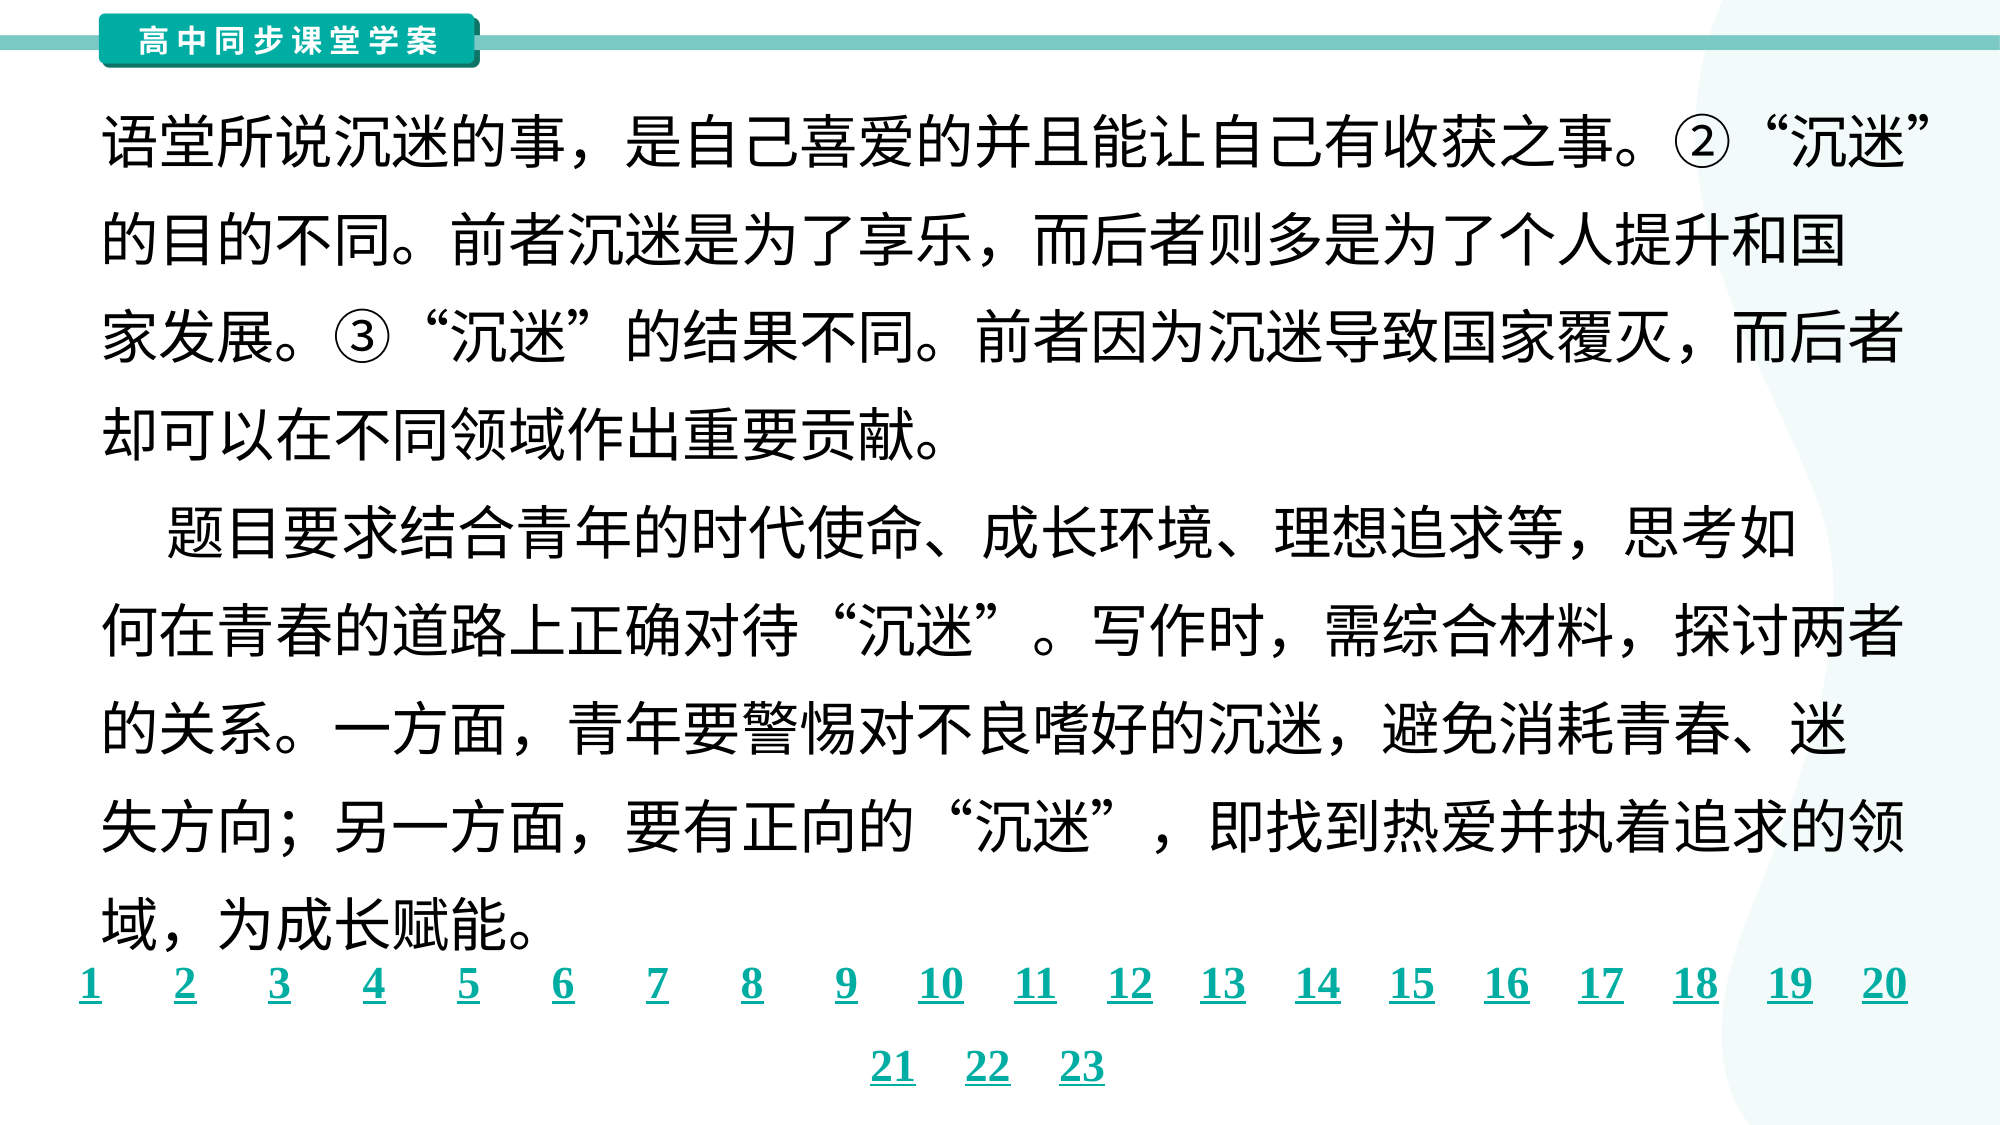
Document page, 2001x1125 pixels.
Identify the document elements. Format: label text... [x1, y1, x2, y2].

picture [0, 0, 2000, 1125]
text_box 语堂所说沉迷的事，是自己喜爱的并且能让自己有收获之事。②“沉迷” 的目的不同。前者沉迷是为了享乐，而后者则多是为了个人提升和国 家发展。③“沉迷”的结果不同。前者因为沉迷导致国家覆灭，而后者 却可以在不同领域作出重要贡献。 题目要求结合青年的时代使命、成长环境、理想追求等，思考如 何在青春的道路上正确对待“沉迷”。写作时，需综合材料，探讨两者 的关系。一方面，青年要警惕对不良嗜好的沉迷，避免消耗青春、迷 失方向；另一方面，要有正向的“沉迷”，即找到热爱并执着追求的领 域，为成长赋能。 [100, 76, 1899, 958]
